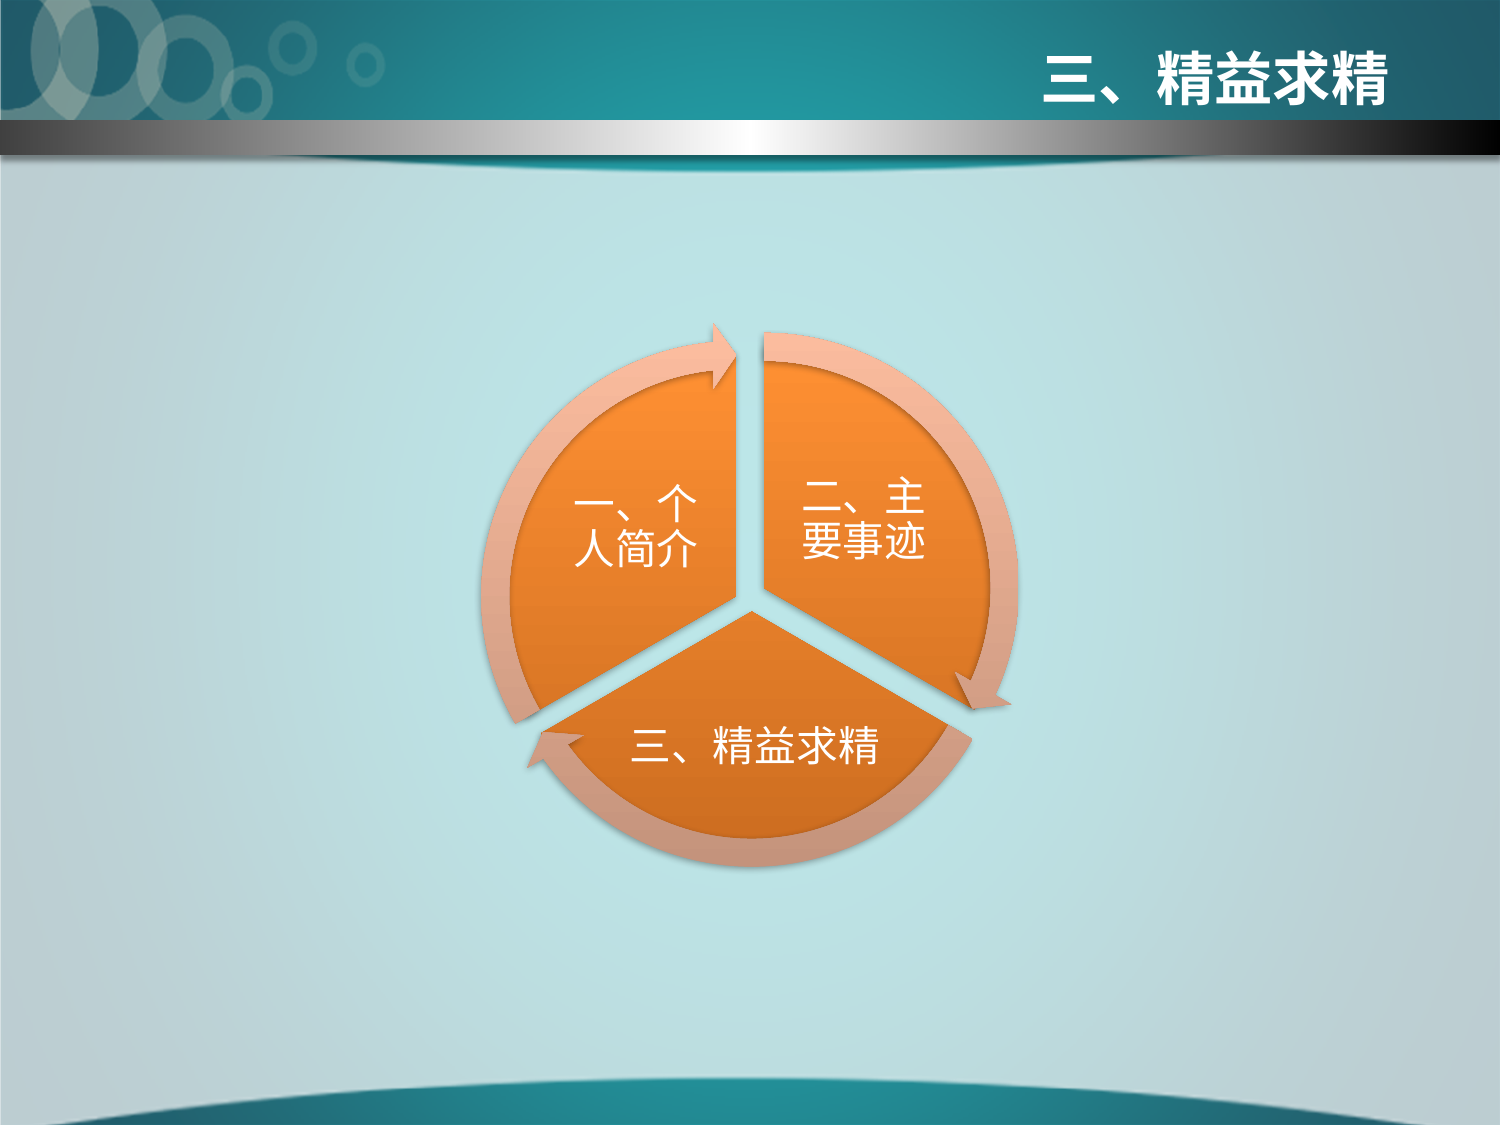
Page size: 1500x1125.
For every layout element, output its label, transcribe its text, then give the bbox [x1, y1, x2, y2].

text_box 三、精益求精 [1025, 35, 1405, 120]
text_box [462, 322, 1011, 870]
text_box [489, 314, 1038, 862]
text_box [478, 337, 1026, 886]
picture [0, 0, 1500, 1125]
